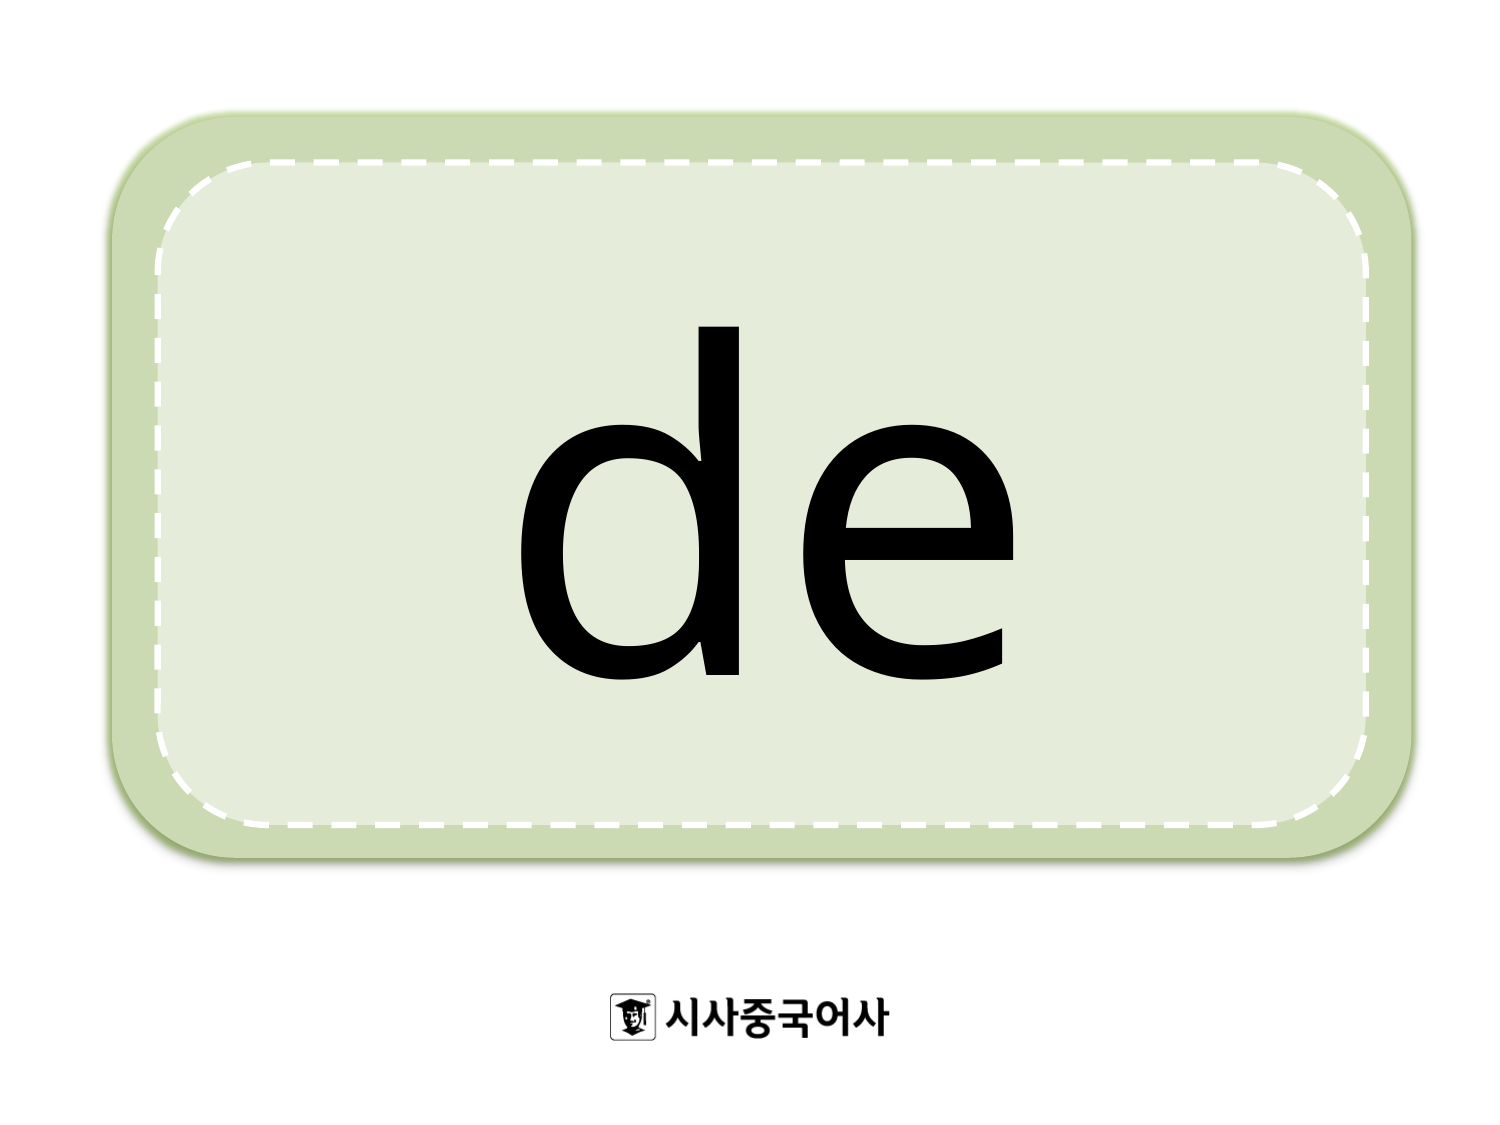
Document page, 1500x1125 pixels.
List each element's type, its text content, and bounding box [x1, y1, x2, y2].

text_box de [162, 160, 1371, 824]
picture [602, 987, 898, 1047]
